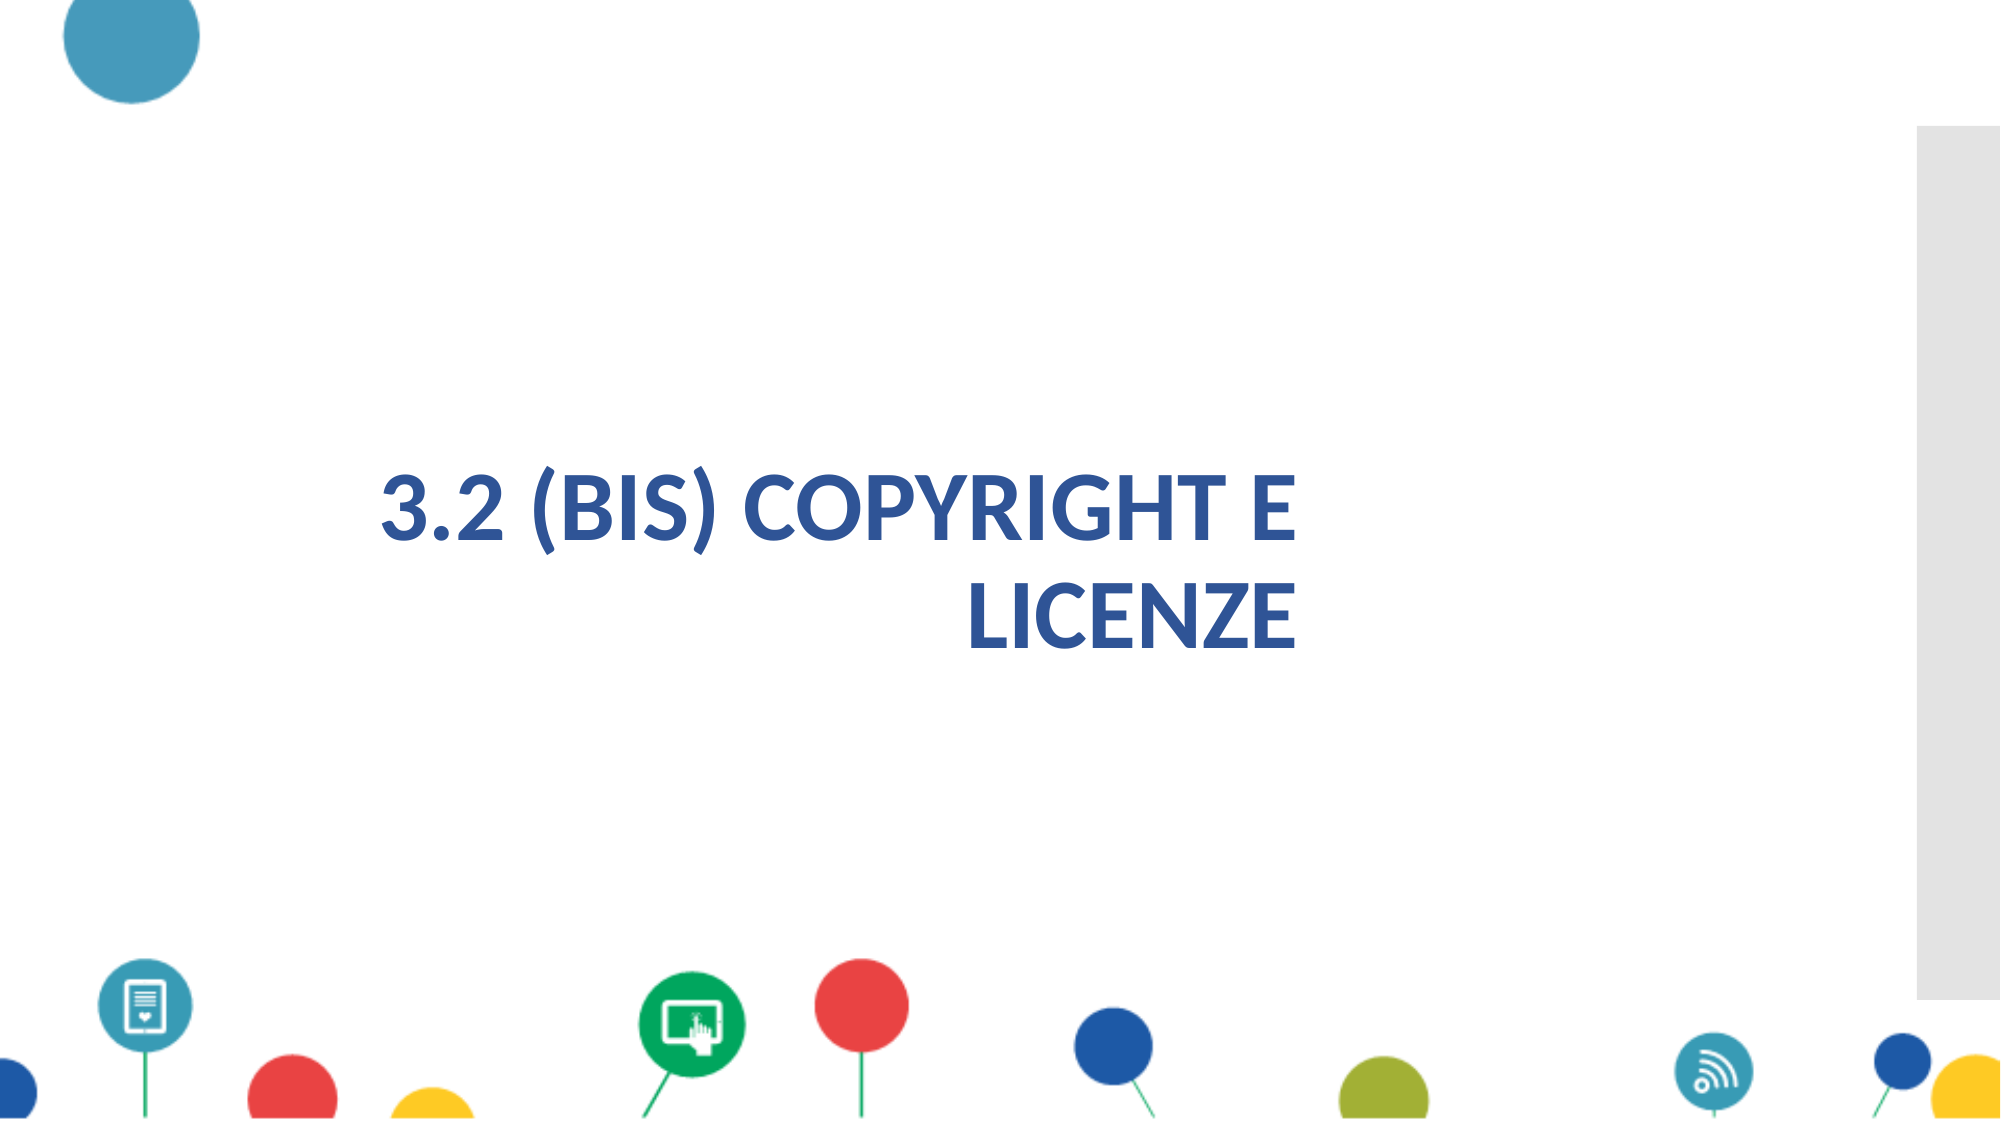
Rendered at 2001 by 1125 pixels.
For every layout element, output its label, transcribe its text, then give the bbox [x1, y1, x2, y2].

text_box [1916, 125, 2000, 1000]
title 3.2 (bis) Copyright e licenze [279, 177, 1314, 948]
text_box [0, 0, 2000, 1125]
